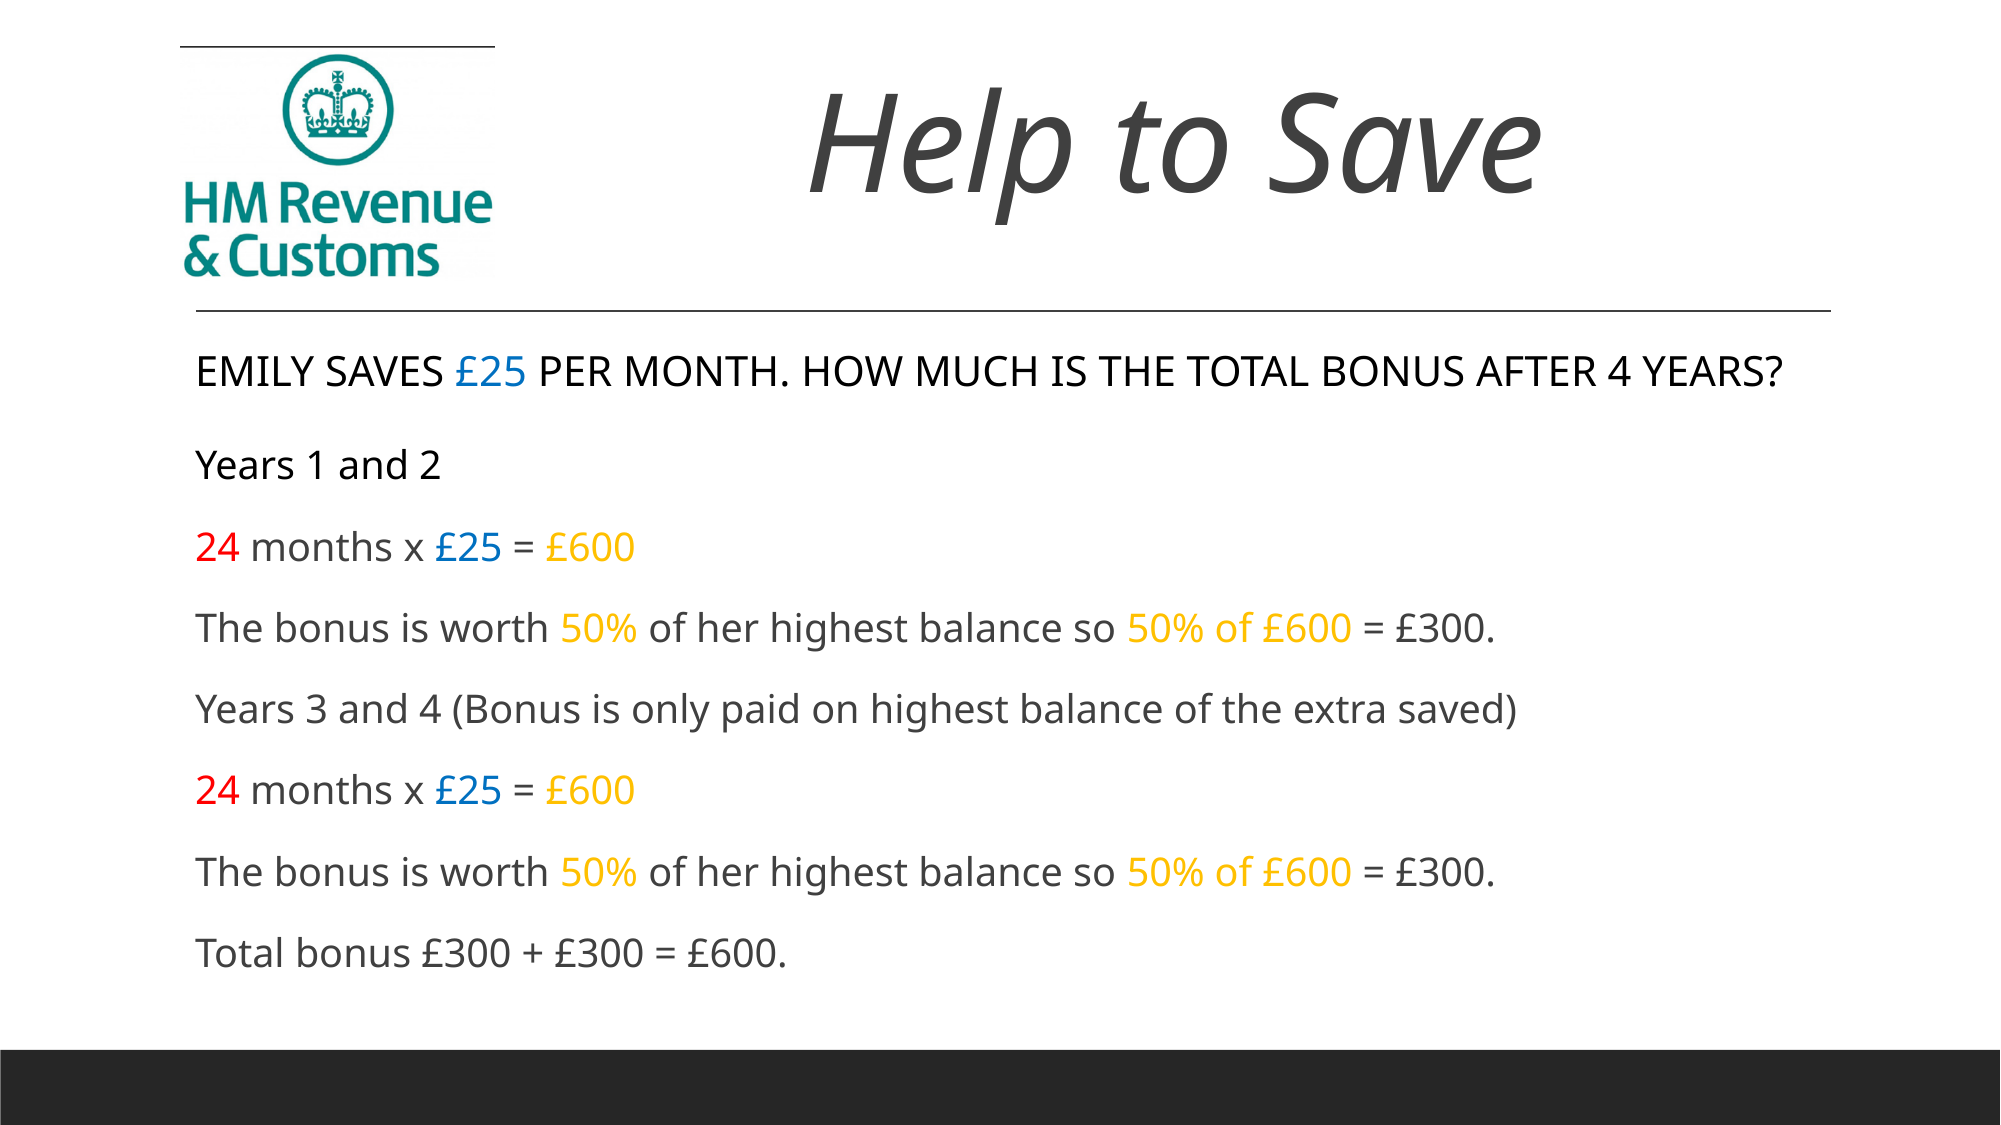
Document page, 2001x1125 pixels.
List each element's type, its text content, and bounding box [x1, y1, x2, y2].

list Years 1 and 2 24 months x £25 = £600 The bonus is worth 50% of her highest balance so 50% of £600 = £300. Years 3 and 4 (Bonus is only paid on highest balance of the extra saved) 24 months x £25 = £600 The bonus is worth 50% of her highest balance so 50% of £600 = £300. Total bonus £300 + £300 = £600. [180, 427, 1830, 1016]
title Help to Save [519, 47, 1830, 230]
list Emily saves £25 per month. How much is the Total bonus after 4 years? [180, 307, 1830, 427]
picture [179, 46, 496, 282]
